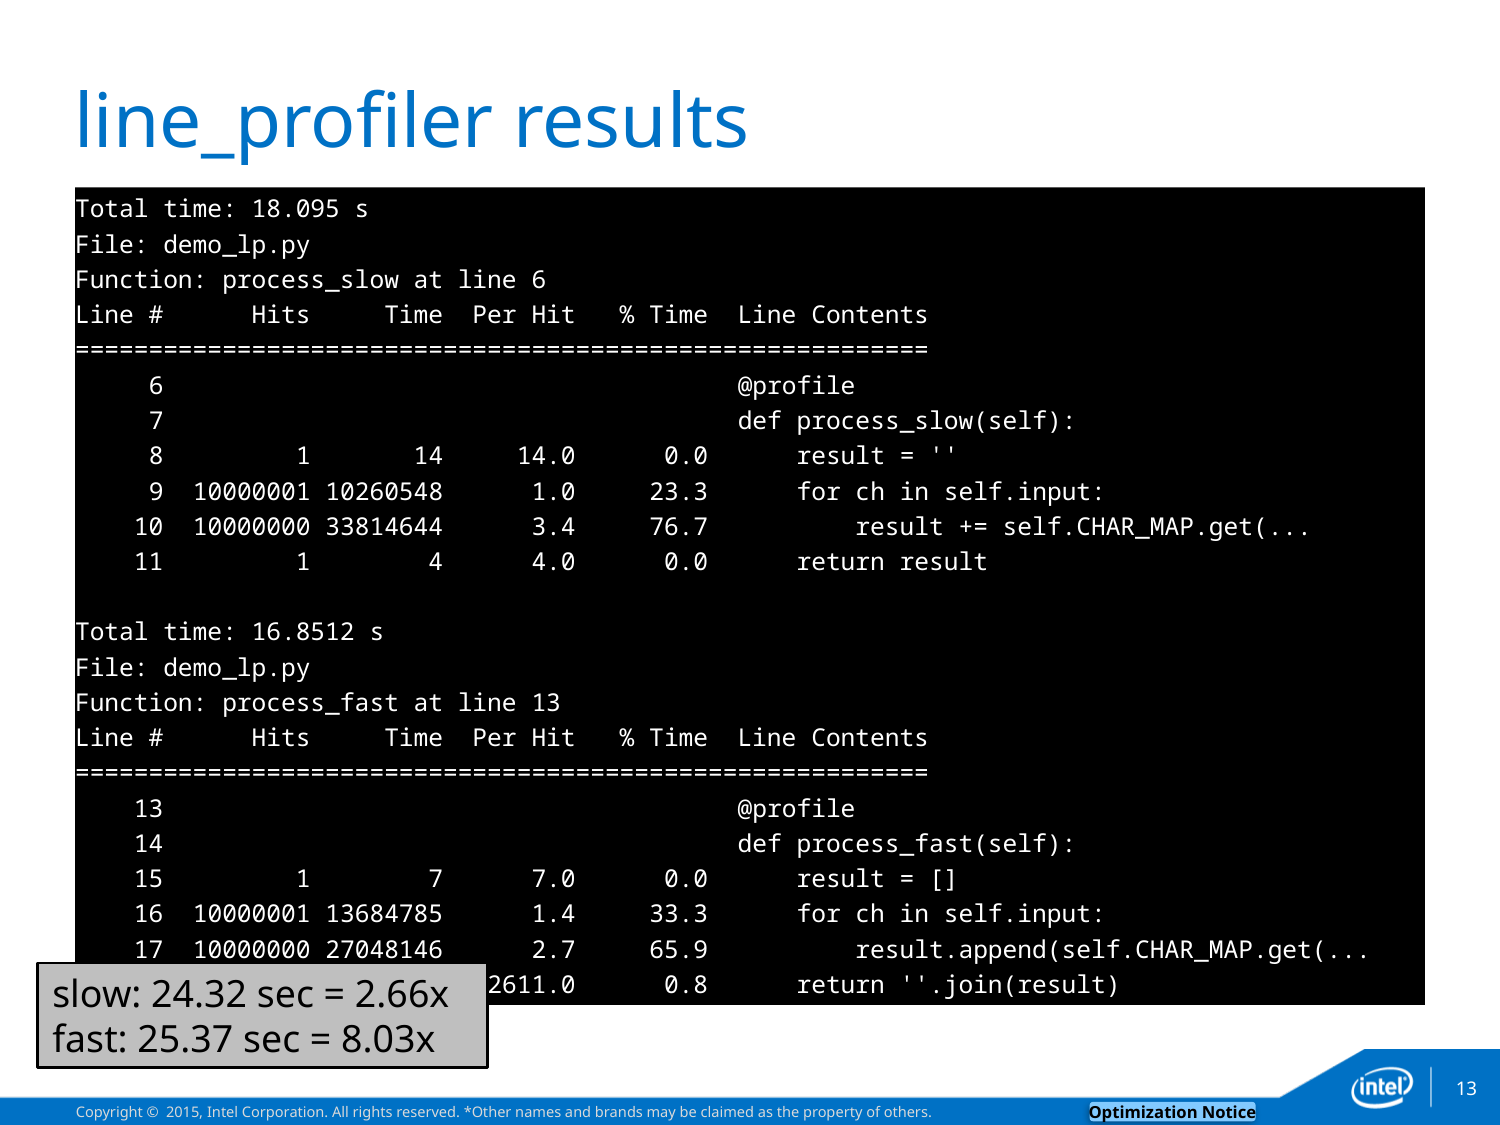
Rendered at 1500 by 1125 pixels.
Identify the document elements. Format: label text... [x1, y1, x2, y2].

title line_profiler results [74, 72, 1425, 261]
picture [0, 1049, 1500, 1125]
list Total time: 18.095 s File: demo_lp.py Function: process_slow at line 6 Line # Hits Time Per Hit % Time Line Contents ========================================================== 6 @profile 7 def process_slow(self): 8 1 14 14.0 0.0 result = '' 9 10000001 10260548 1.0 23.3 for ch in self.input: 10 10000000 33814644 3.4 76.7 result += self.CHAR_MAP.get(... 11 1 4 4.0 0.0 return result Total time: 16.8512 s File: demo_lp.py Function: process_fast at line 13 Line # Hits Time Per Hit % Time Line Contents ========================================================== 13 @profile 14 def process_fast(self): 15 1 7 7.0 0.0 result = [] 16 10000001 13684785 1.4 33.3 for ch in self.input: 17 10000000 27048146 2.7 65.9 result.append(self.CHAR_MAP.get(... 18 1 312611 312611.0 0.8 return ''.join(result) [75, 261, 1425, 1005]
slide_number 13 [1406, 1059, 1478, 1119]
text_box slow: 24.32 sec = 2.66x fast: 25.37 sec = 8.03x [37, 962, 488, 1068]
